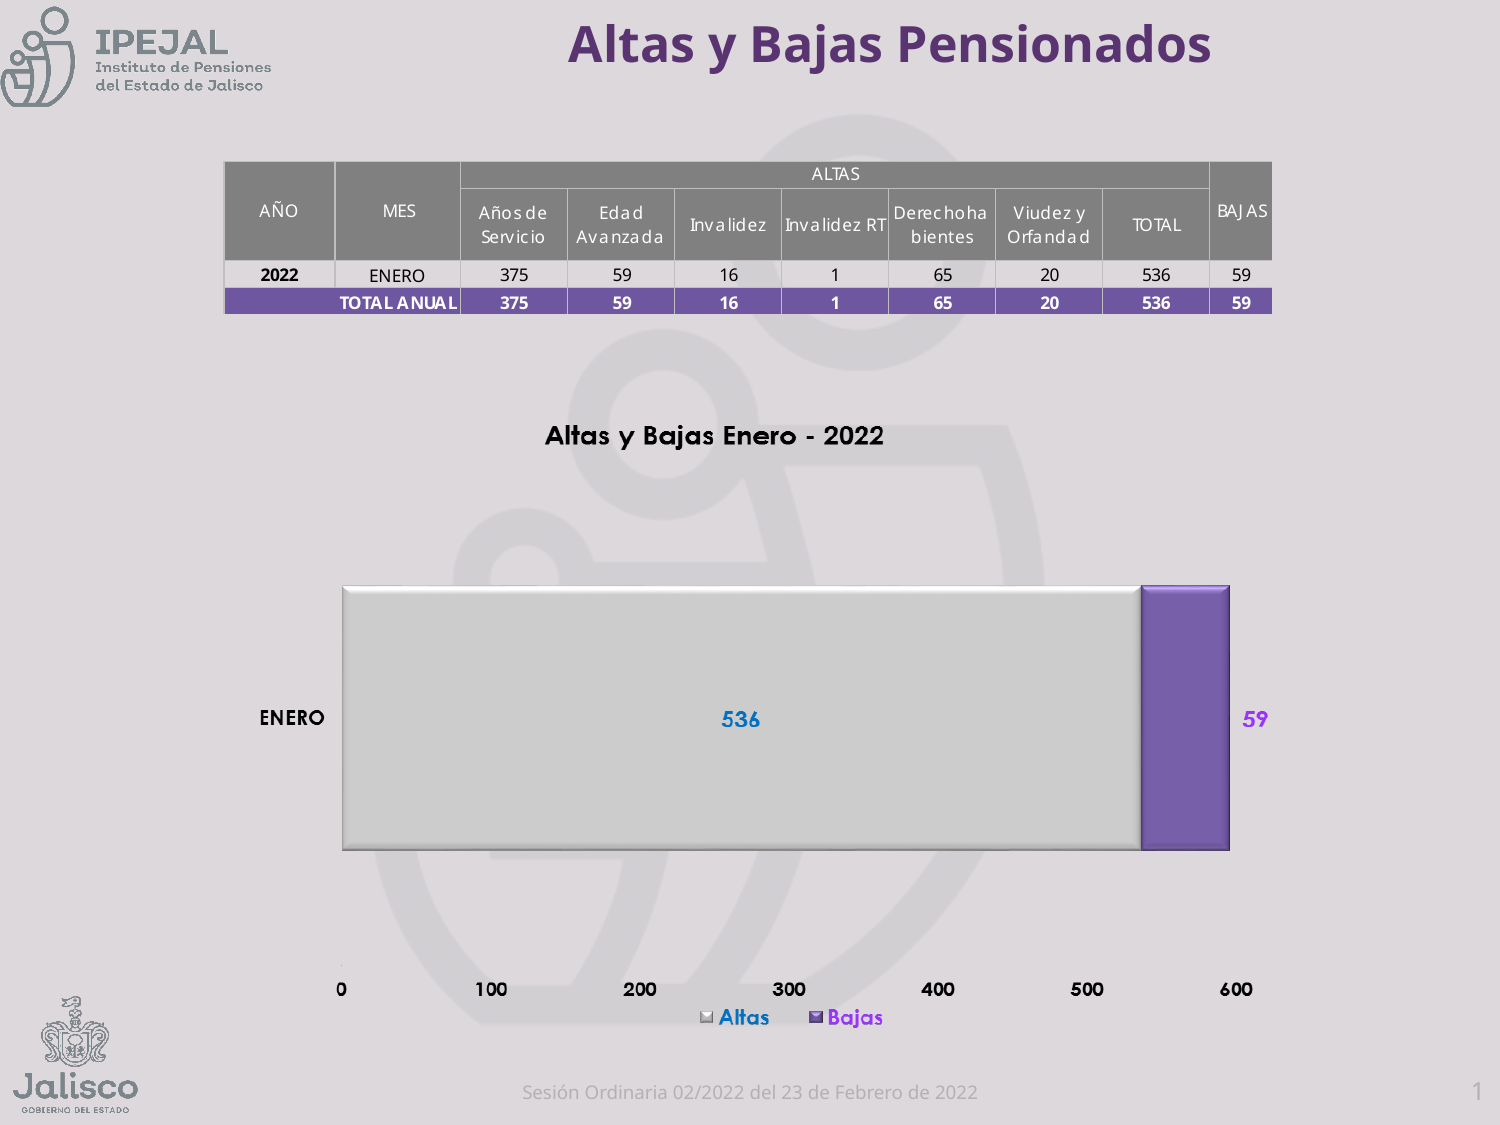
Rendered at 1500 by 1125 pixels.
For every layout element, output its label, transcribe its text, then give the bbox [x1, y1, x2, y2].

picture [0, 6, 271, 107]
picture [244, 402, 1274, 1060]
footer Sesión Ordinaria 02/2022 del 23 de Febrero de 2022 [471, 1070, 1029, 1122]
picture [0, 988, 166, 1125]
picture [222, 160, 1274, 316]
title Altas y Bajas Pensionados [280, 0, 1500, 85]
slide_number 1 [1149, 1062, 1500, 1122]
